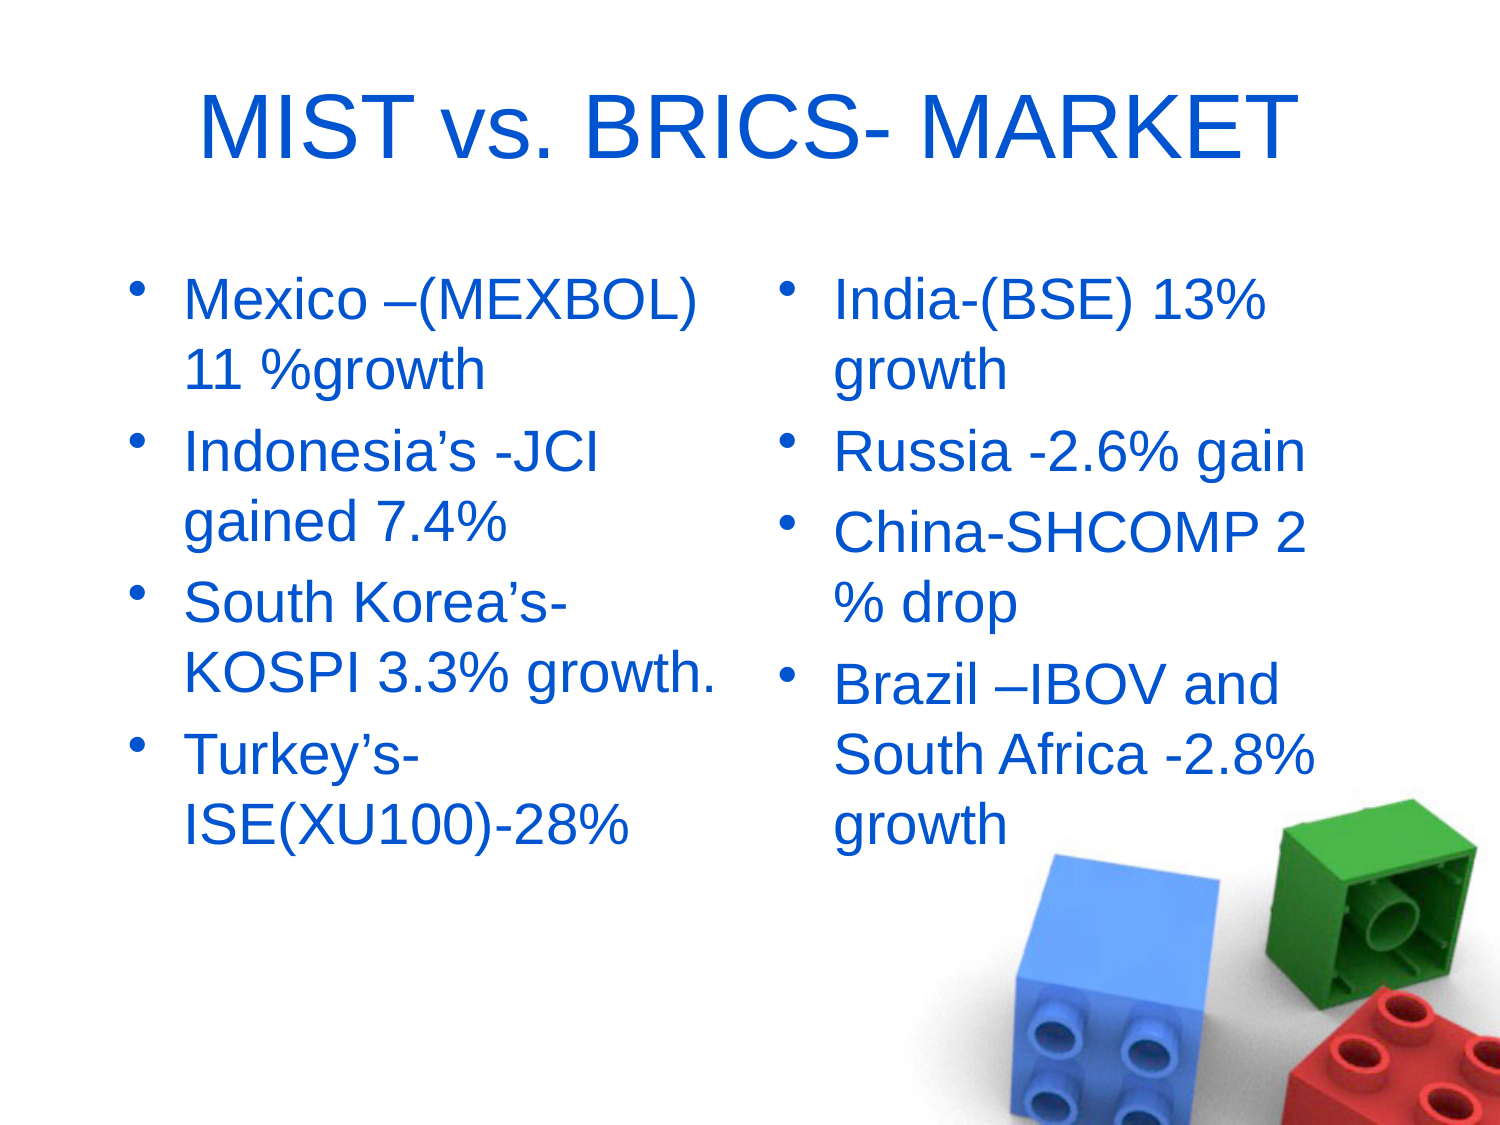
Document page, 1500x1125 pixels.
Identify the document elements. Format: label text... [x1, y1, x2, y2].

list India-(BSE) 13% growth Russia -2.6% gain China-SHCOMP 2 % drop Brazil –IBOV and South Africa -2.8% growth [762, 253, 1388, 994]
list Mexico –(MEXBOL) 11 %growth Indonesia’s -JCI gained 7.4% South Korea’s-KOSPI 3.3% growth. Turkey’s-ISE(XU100)-28% [112, 253, 738, 994]
picture [249, 187, 1500, 1125]
title MIST vs. BRICS- MARKET [112, 28, 1388, 217]
